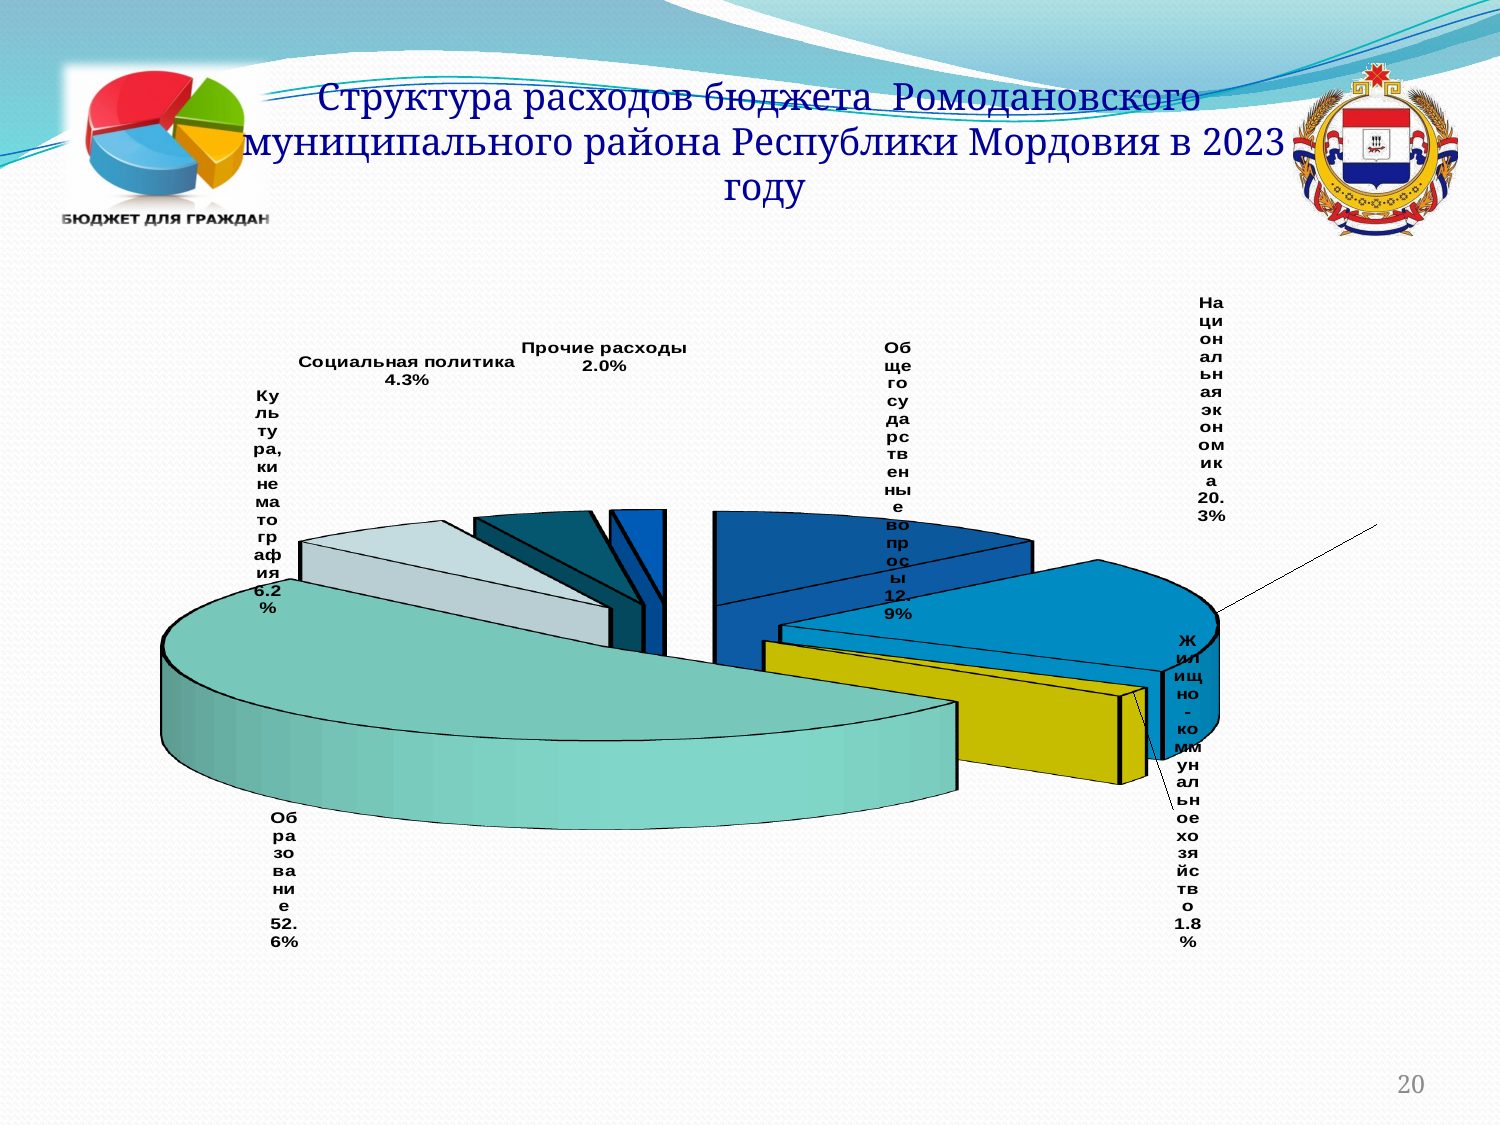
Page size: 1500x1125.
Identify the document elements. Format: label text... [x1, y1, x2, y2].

slide_number 20 [1385, 1042, 1425, 1103]
picture [1293, 62, 1458, 237]
picture [52, 54, 278, 237]
text_box Структура расходов бюджета Ромодановского муниципального района Республики Мордовия в 2023 году [286, 65, 1289, 216]
chart [58, 235, 1377, 1099]
